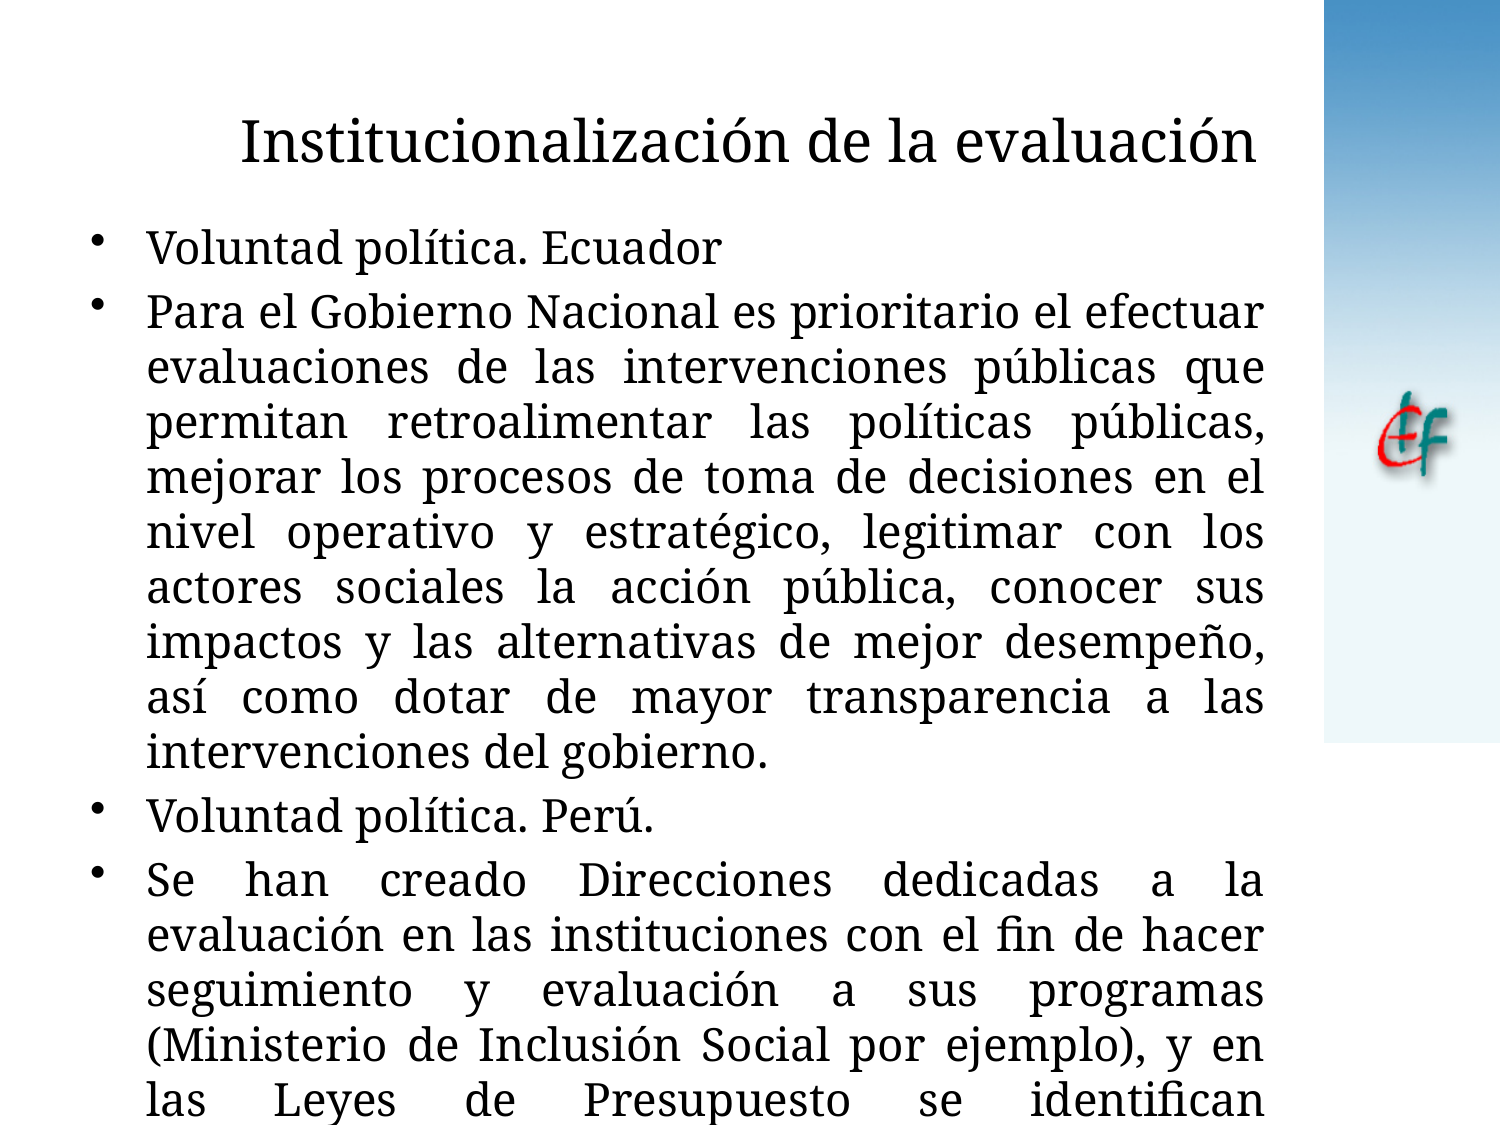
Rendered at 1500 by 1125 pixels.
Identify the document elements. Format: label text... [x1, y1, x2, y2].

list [1323, 0, 1500, 743]
title Institucionalización de la evaluación [74, 44, 1318, 233]
list Voluntad política. Ecuador Para el Gobierno Nacional es prioritario el efectuar evaluaciones de las intervenciones públicas que permitan retroalimentar las políticas públicas, mejorar los procesos de toma de decisiones en el nivel operativo y estratégico, legitimar con los actores sociales la acción pública, conocer sus impactos y las alternativas de mejor desempeño, así como dotar de mayor transparencia a las intervenciones del gobierno. Voluntad política. Perú. Se han creado Direcciones dedicadas a la evaluación en las instituciones con el fin de hacer seguimiento y evaluación a sus programas (Ministerio de Inclusión Social por ejemplo), y en las Leyes de Presupuesto se identifican evaluaciones independientes a desarrollar, lo que pone de manifiesto la voluntad política de evaluar. [74, 210, 1282, 1102]
